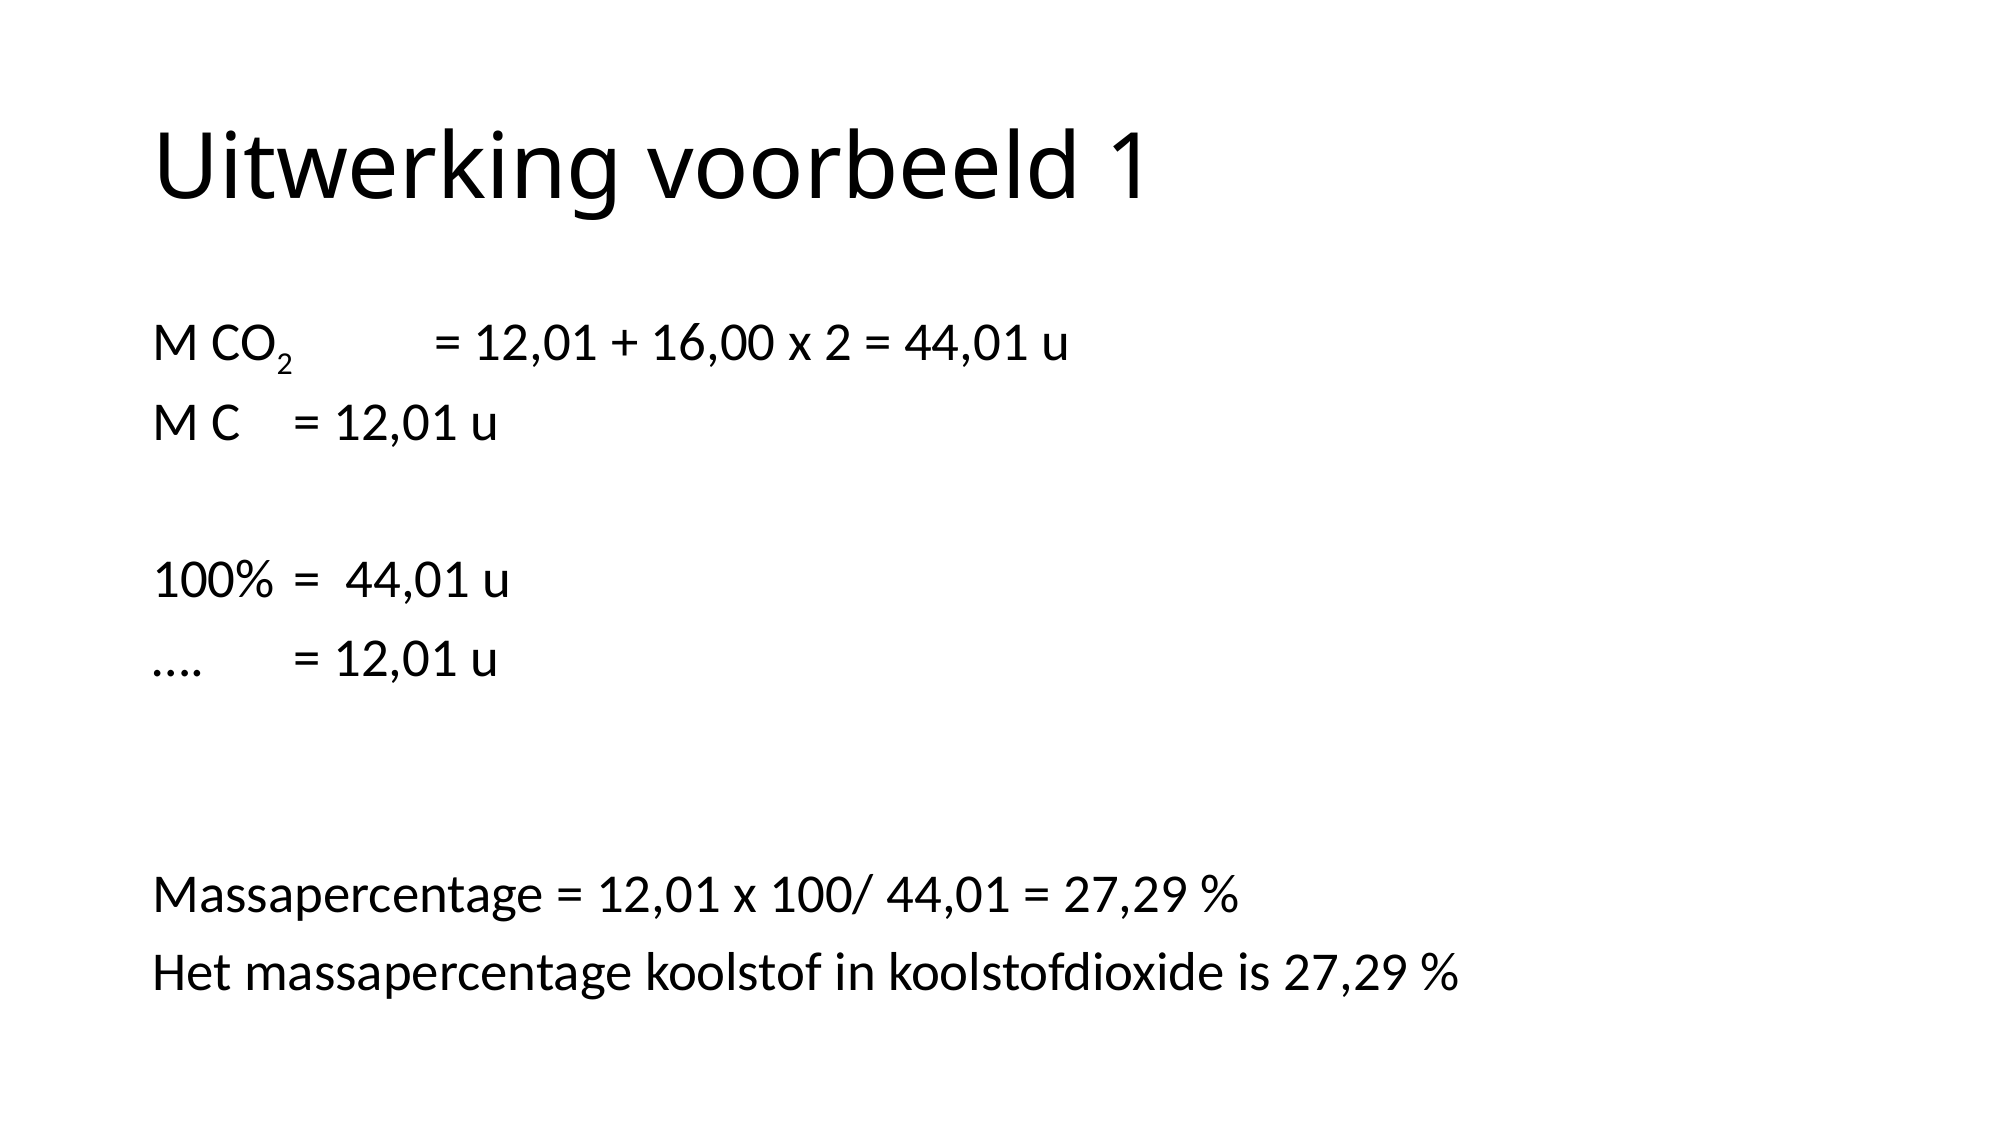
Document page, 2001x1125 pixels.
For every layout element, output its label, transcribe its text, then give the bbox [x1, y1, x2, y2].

list M CO2 = 12,01 + 16,00 x 2 = 44,01 u M C = 12,01 u 100% = 44,01 u …. = 12,01 u Massapercentage = 12,01 x 100/ 44,01 = 27,29 % Het massapercentage koolstof in koolstofdioxide is 27,29 % [137, 299, 1863, 1014]
title Uitwerking voorbeeld 1 [137, 59, 1863, 278]
